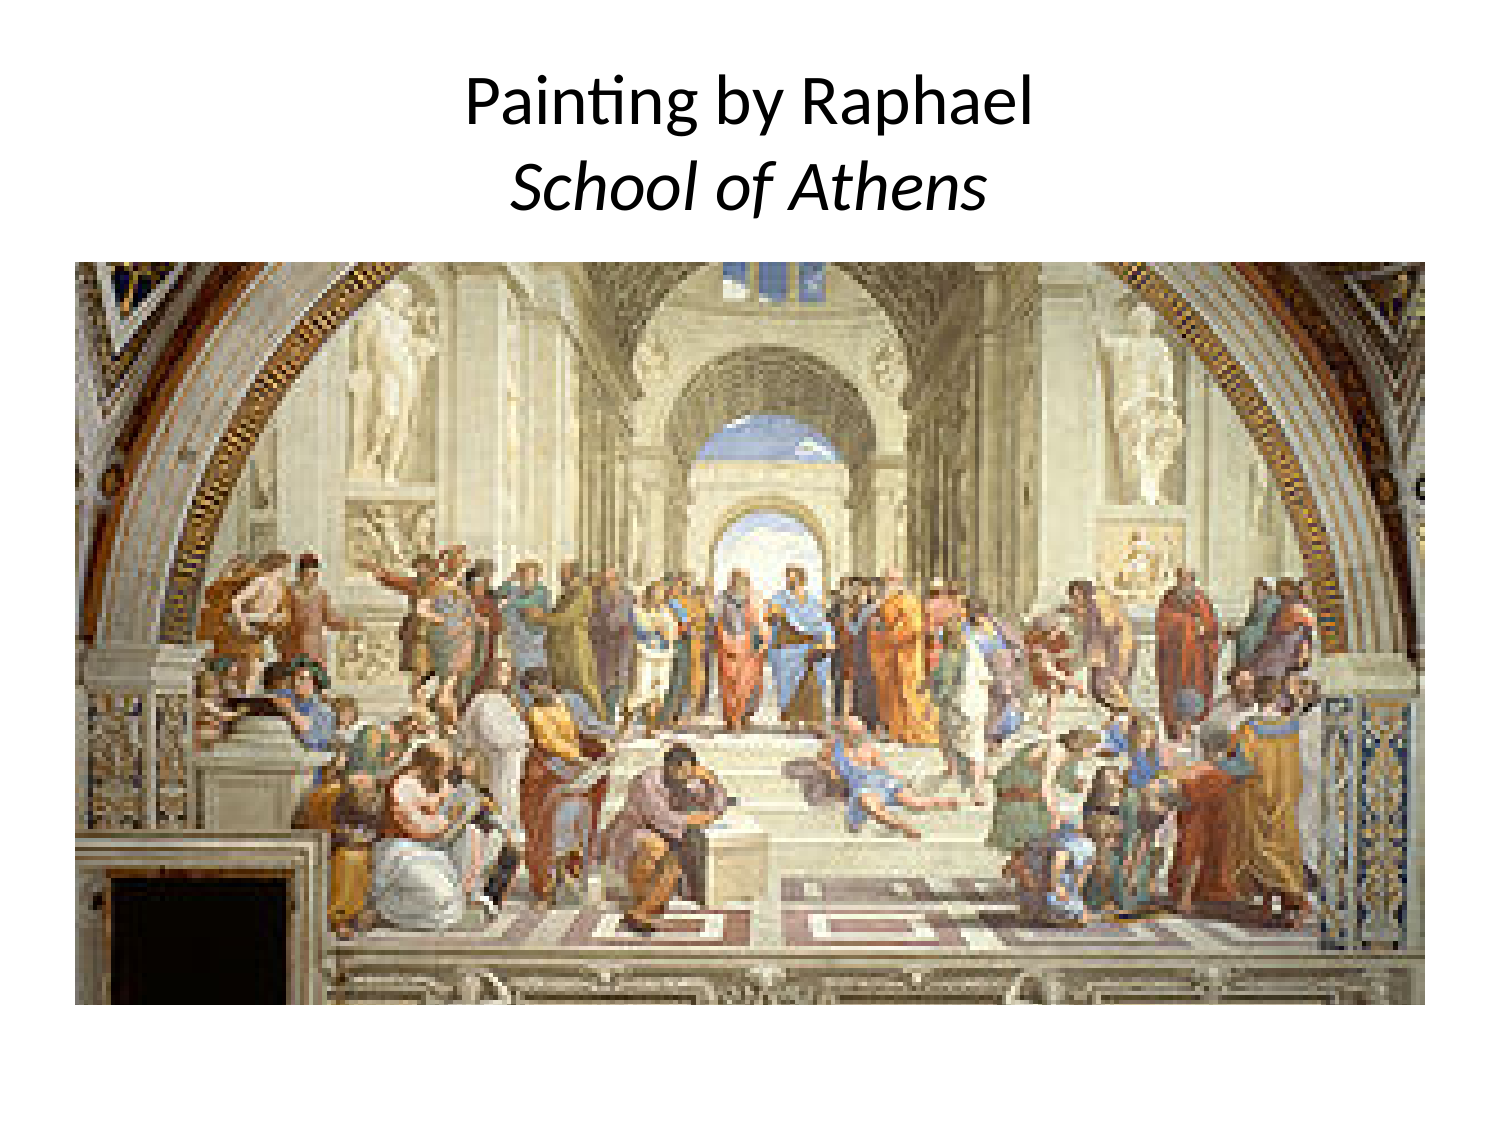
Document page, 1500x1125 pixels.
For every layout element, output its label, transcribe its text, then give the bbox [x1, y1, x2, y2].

title Painting by Raphael School of Athens [75, 45, 1425, 233]
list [74, 262, 1426, 1006]
